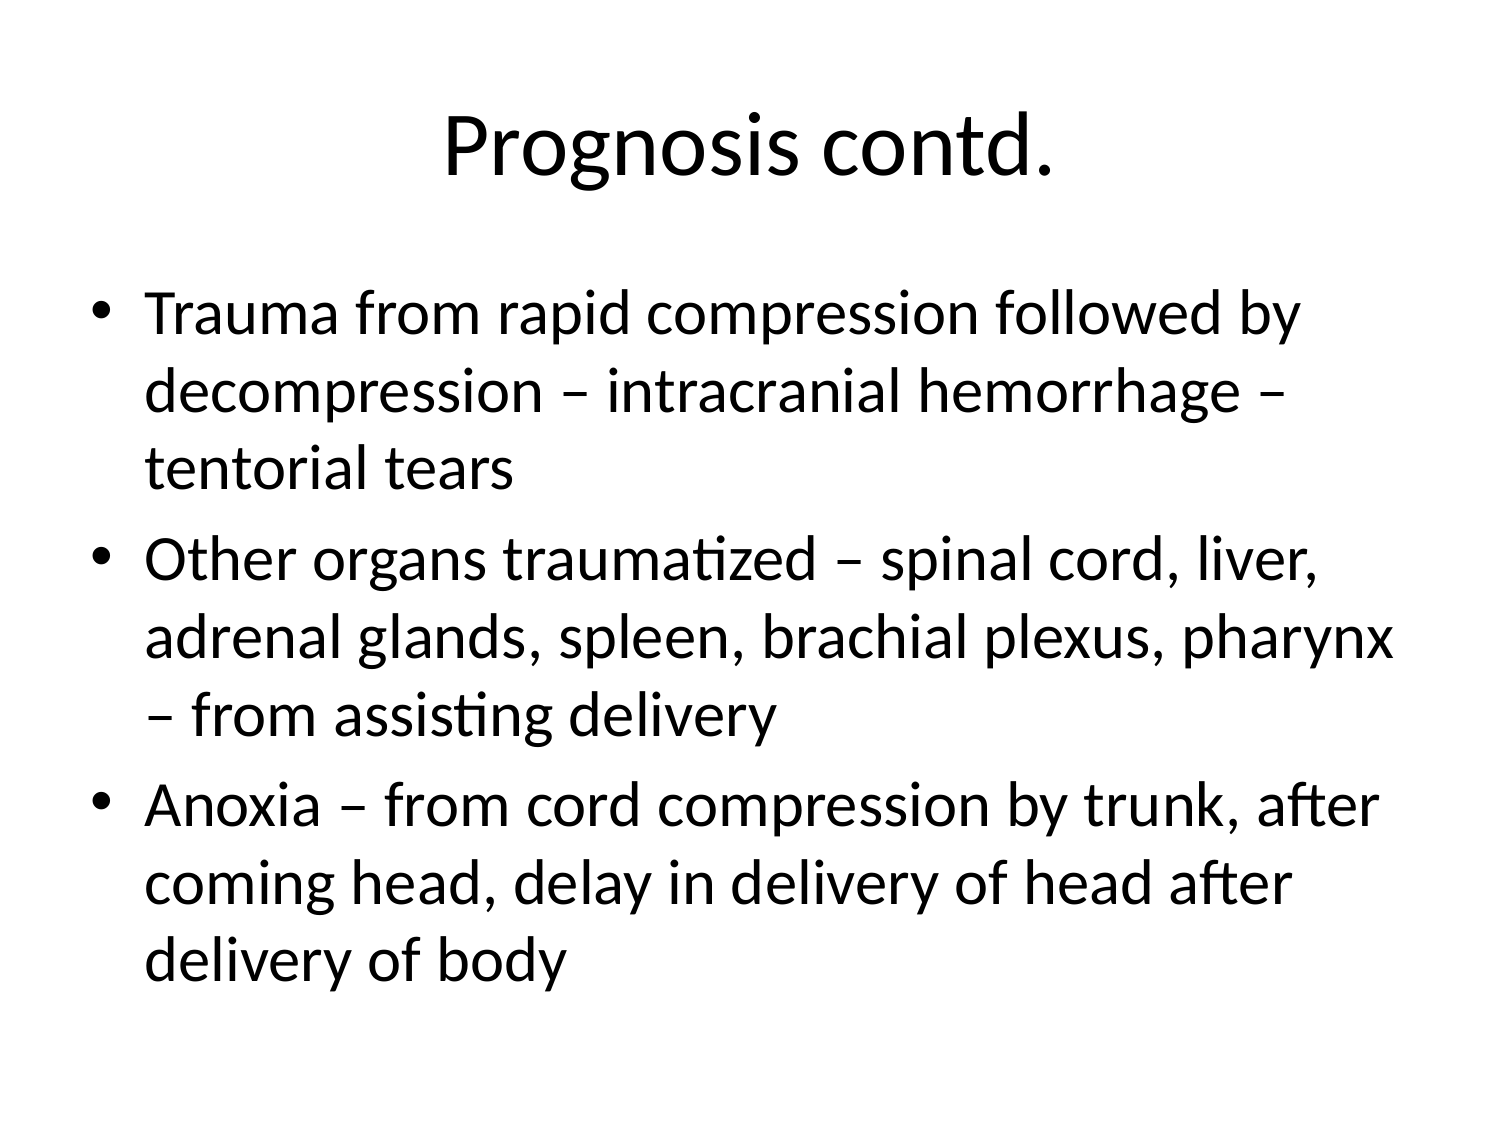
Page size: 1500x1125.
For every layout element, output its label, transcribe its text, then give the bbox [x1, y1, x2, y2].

list Trauma from rapid compression followed by decompression – intracranial hemorrhage – tentorial tears Other organs traumatized – spinal cord, liver, adrenal glands, spleen, brachial plexus, pharynx – from assisting delivery Anoxia – from cord compression by trunk, after coming head, delay in delivery of head after delivery of body [75, 262, 1425, 1005]
title Prognosis contd. [75, 45, 1425, 233]
